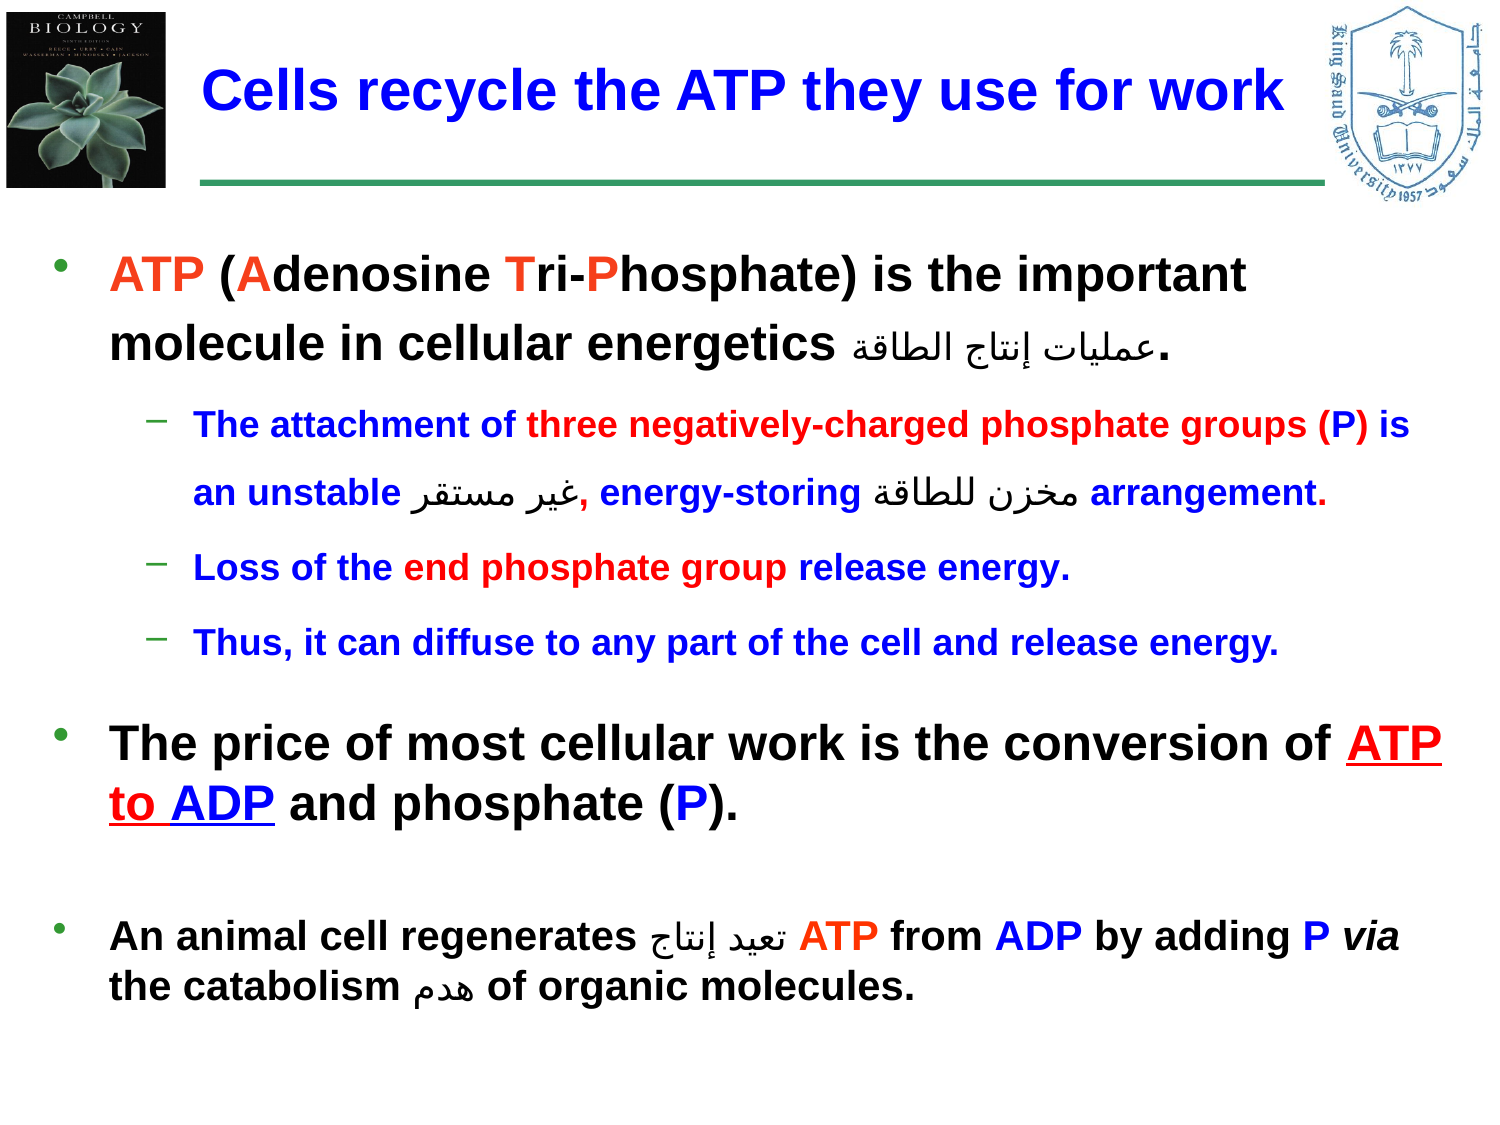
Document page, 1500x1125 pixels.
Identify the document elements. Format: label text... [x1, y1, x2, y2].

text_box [5, 0, 1488, 209]
list ATP (Adenosine Tri-Phosphate) is the important molecule in cellular energetics عمليات إنتاج الطاقة. The attachment of three negatively-charged phosphate groups (P) is an unstable غير مستقر, energy-storing مخزن للطاقة arrangement. Loss of the end phosphate group release energy. Thus, it can diffuse to any part of the cell and release energy. The price of most cellular work is the conversion of ATP to ADP and phosphate (P). An animal cell regenerates تعيد إنتاج ATP from ADP by adding P via the catabolism هدم of organic molecules. [37, 224, 1463, 1017]
